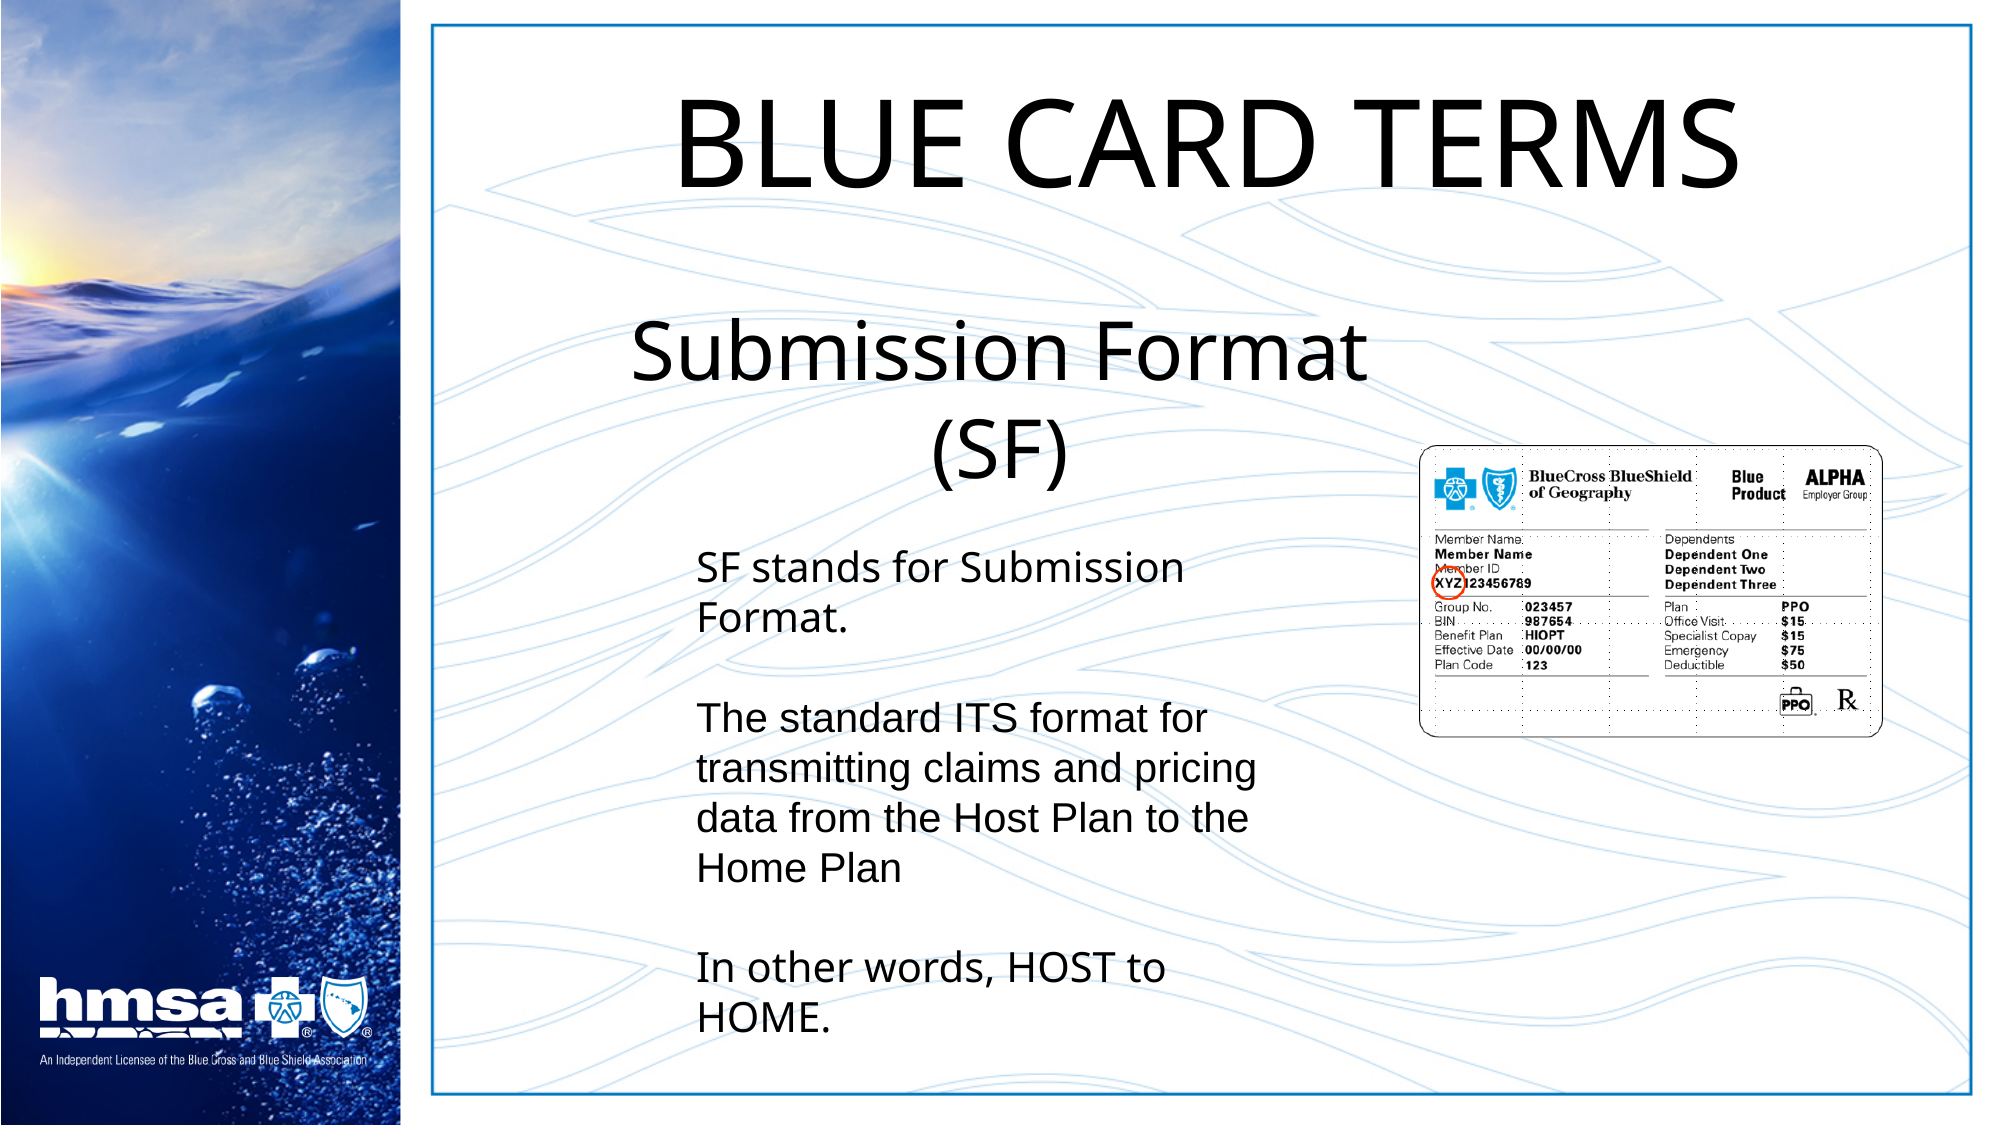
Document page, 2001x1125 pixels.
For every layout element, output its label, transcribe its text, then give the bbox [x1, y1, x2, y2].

picture [1, 0, 1999, 1125]
text_box SF stands for Submission Format. The standard ITS format for transmitting claims and pricing data from the Host Plan to the Home Plan In other words, HOST to HOME. [681, 533, 1319, 1049]
title BLUE CARD TERMS [476, 45, 1939, 233]
list Submission Format (SF) [606, 291, 1394, 504]
